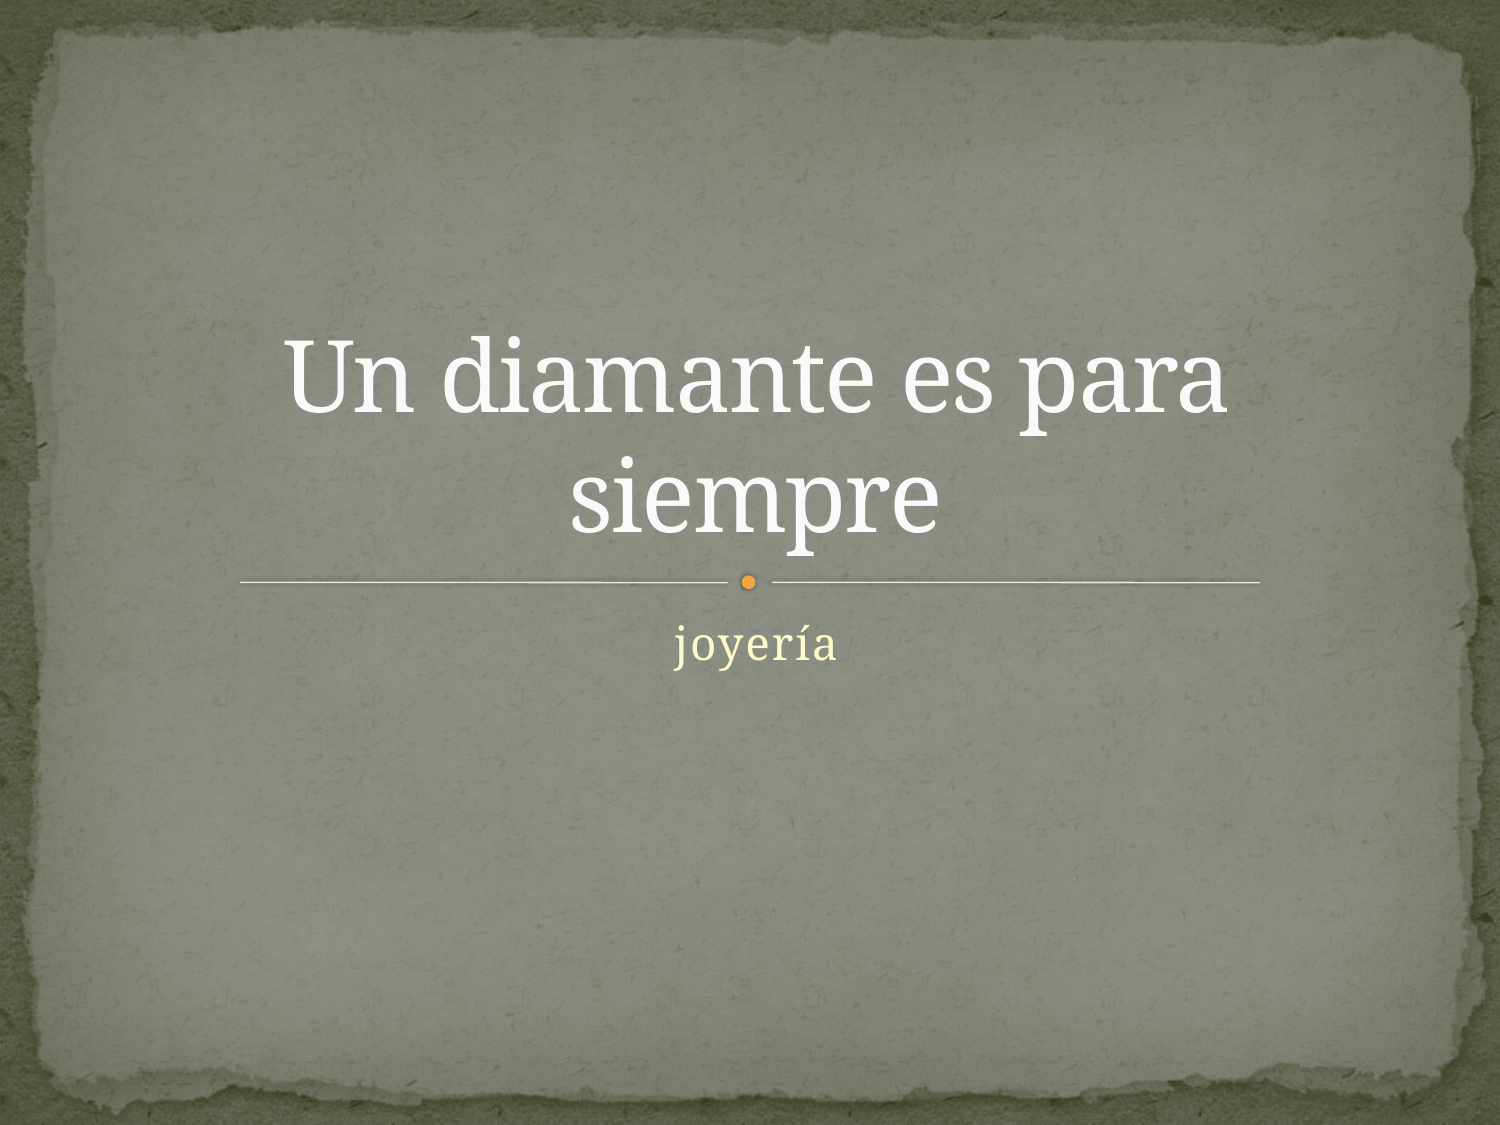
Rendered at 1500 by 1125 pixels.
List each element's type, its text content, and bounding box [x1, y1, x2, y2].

title Un diamante es para siempre [74, 235, 1438, 561]
subtitle joyería [75, 606, 1438, 795]
